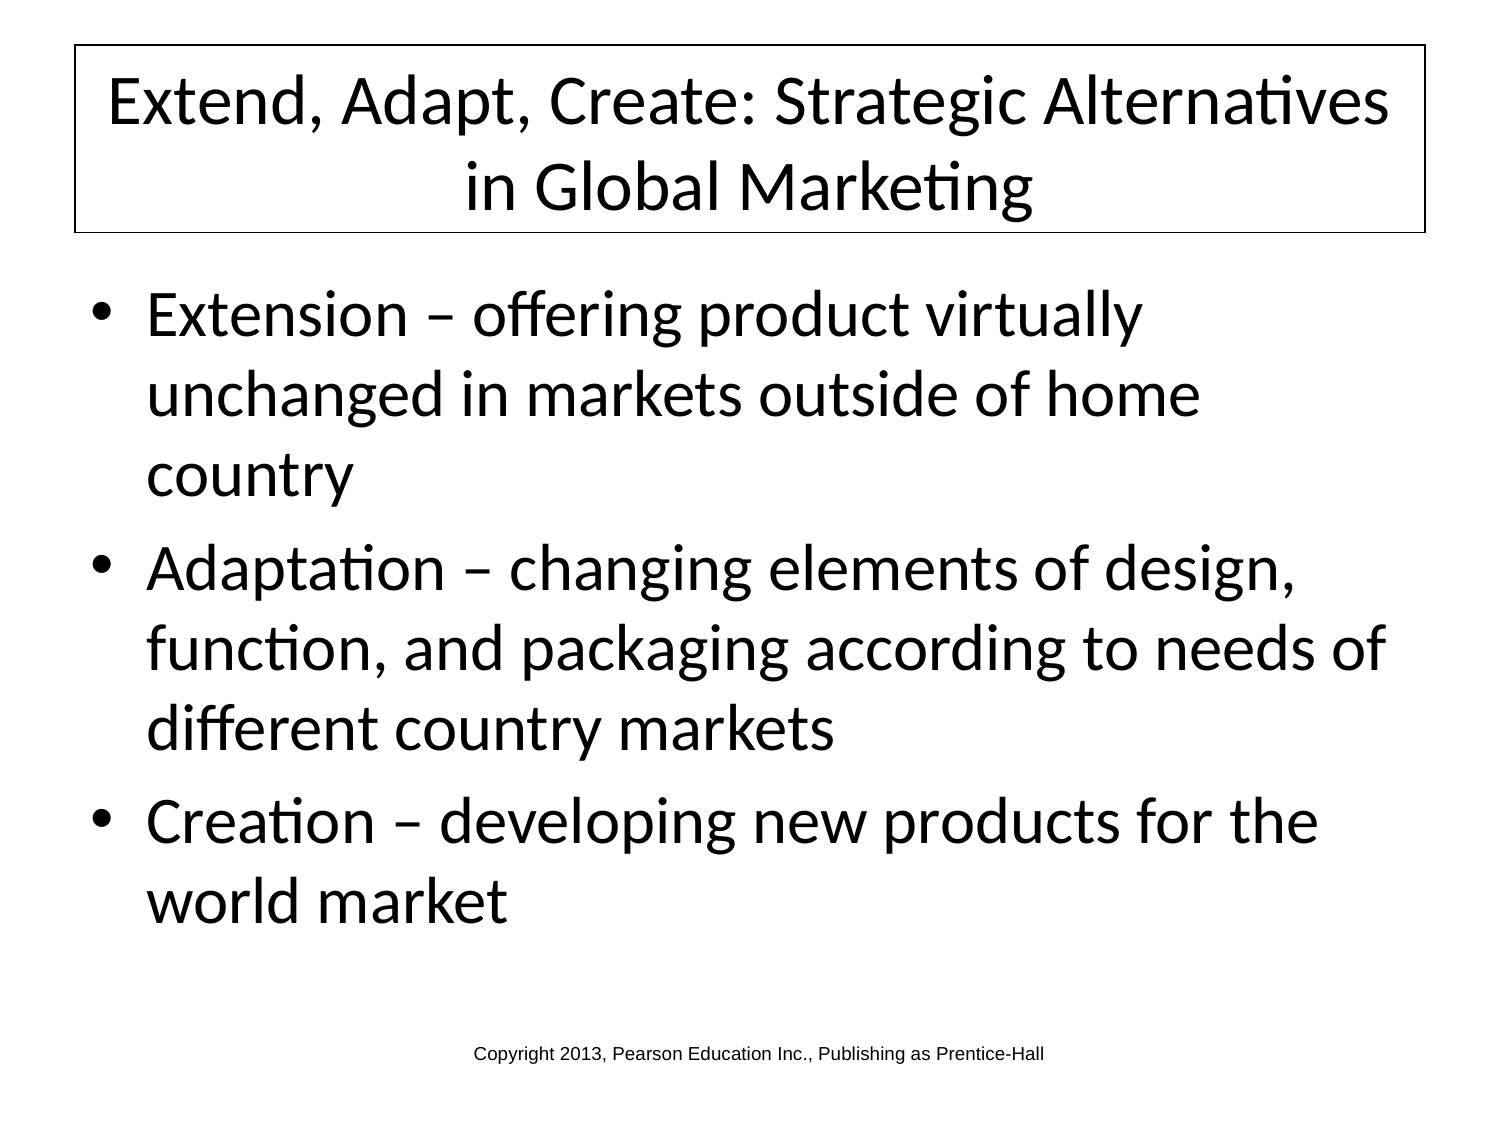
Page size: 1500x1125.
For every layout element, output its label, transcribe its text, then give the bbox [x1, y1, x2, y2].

title Extend, Adapt, Create: Strategic Alternatives in Global Marketing [74, 44, 1426, 233]
text_box Copyright 2013, Pearson Education Inc., Publishing as Prentice-Hall [459, 1033, 1059, 1094]
list Extension – offering product virtually unchanged in markets outside of home country Adaptation – changing elements of design, function, and packaging according to needs of different country markets Creation – developing new products for the world market [74, 262, 1426, 1006]
